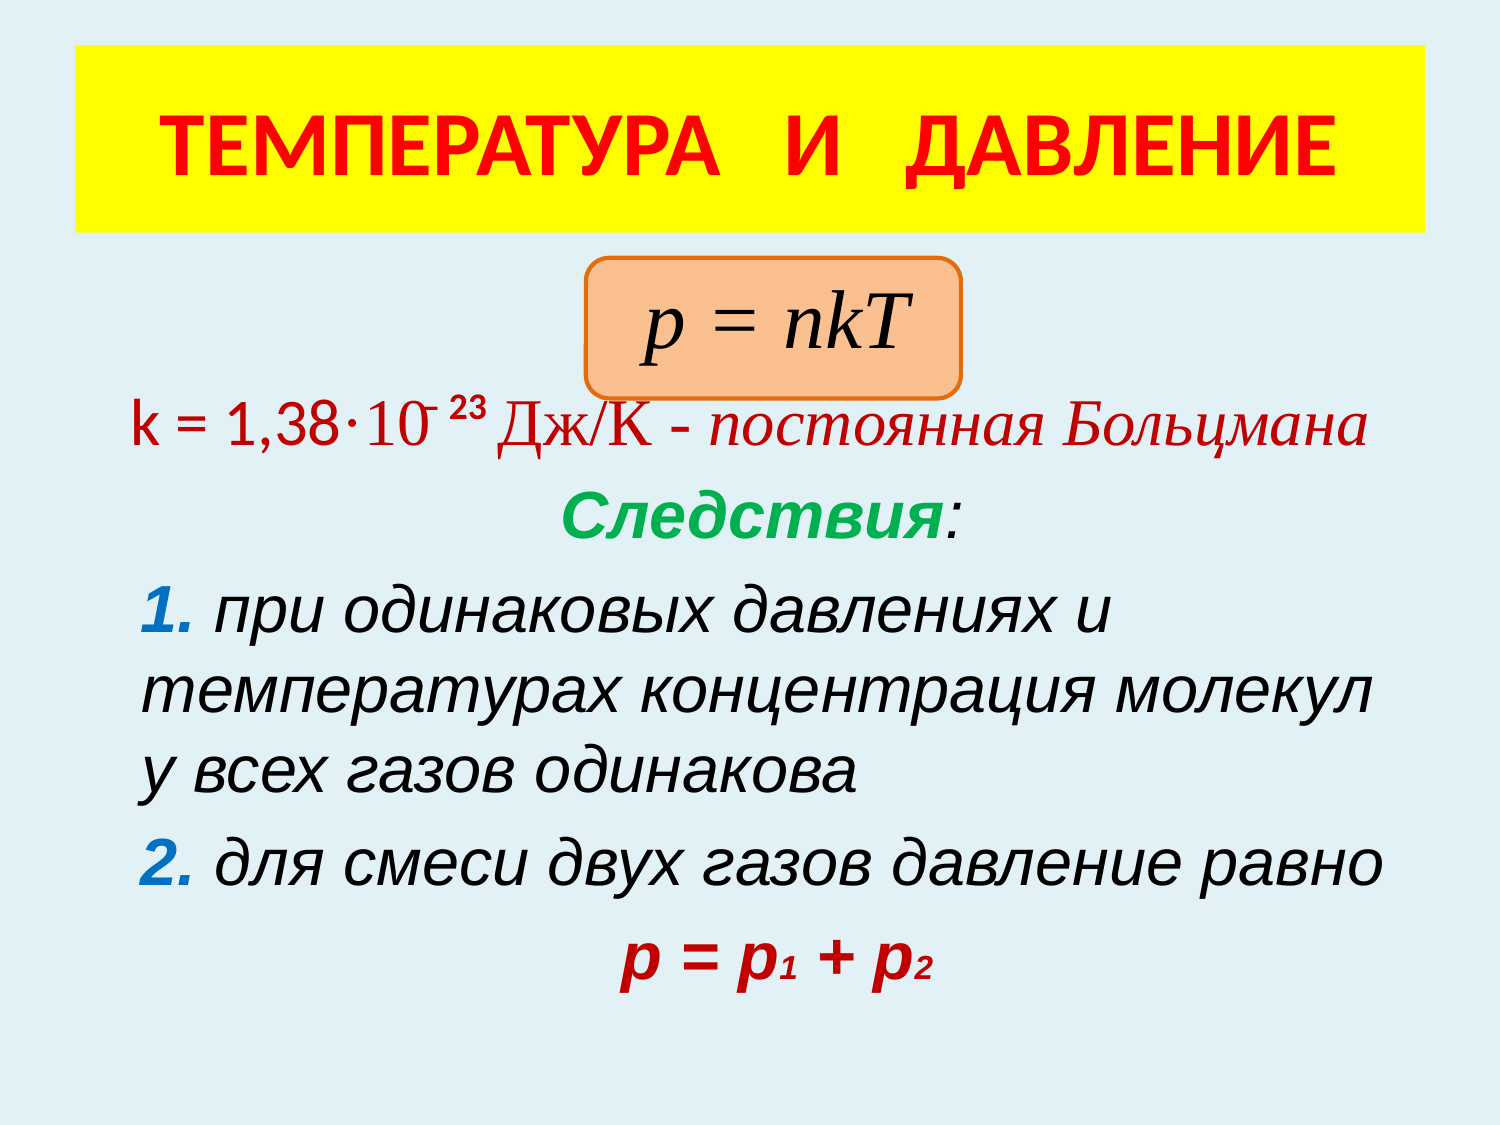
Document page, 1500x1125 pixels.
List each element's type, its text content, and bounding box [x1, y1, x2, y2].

list р = nkT k = 1,38·10 Дж/К - постоянная Больцмана Следствия: 1. при одинаковых давлениях и температурах концентрация молекул у всех газов одинакова 2. для смеси двух газов давление равно р = р1 + р2 [70, 257, 1421, 1062]
title ТЕМПЕРАТУРА И ДАВЛЕНИЕ [75, 45, 1425, 233]
text_box – 23 [398, 374, 512, 435]
